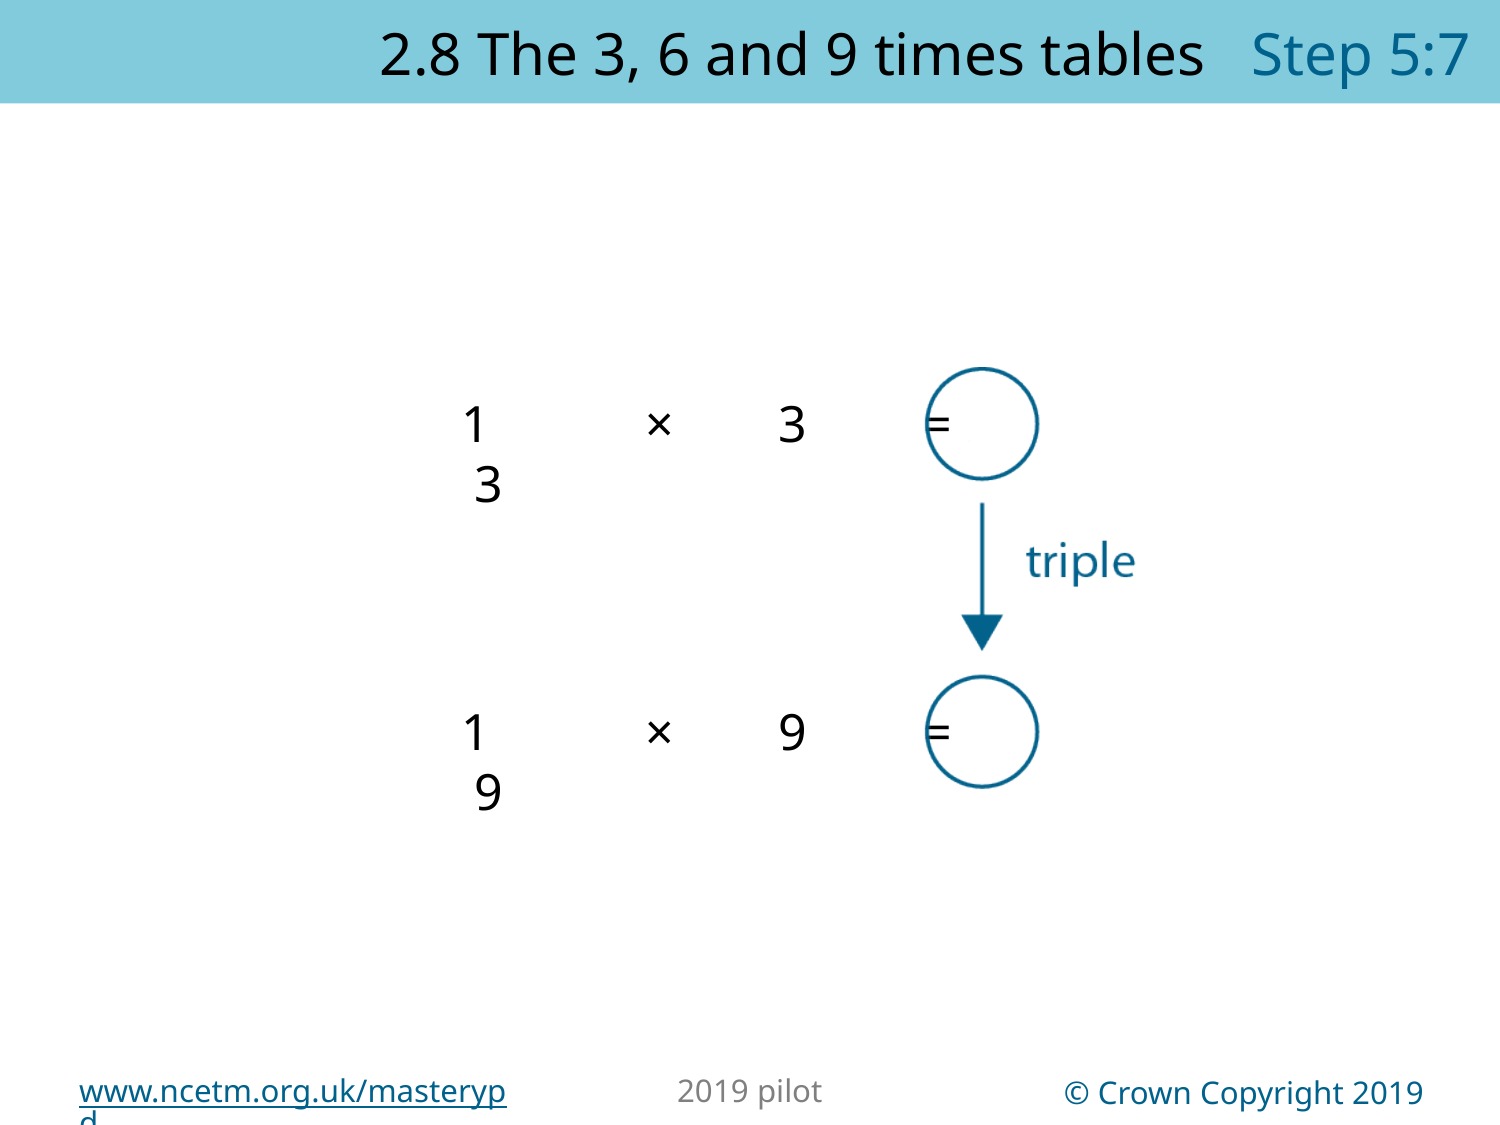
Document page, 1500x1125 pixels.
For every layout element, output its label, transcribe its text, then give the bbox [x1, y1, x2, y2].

text_box 1 × 9 = 9 [446, 693, 1057, 829]
picture [881, 367, 1166, 803]
picture [929, 371, 1035, 477]
text_box 1 × 3 = 3 [446, 385, 876, 521]
list 2.8 The 3, 6 and 9 times tables Step 5:7 [0, 0, 1500, 104]
